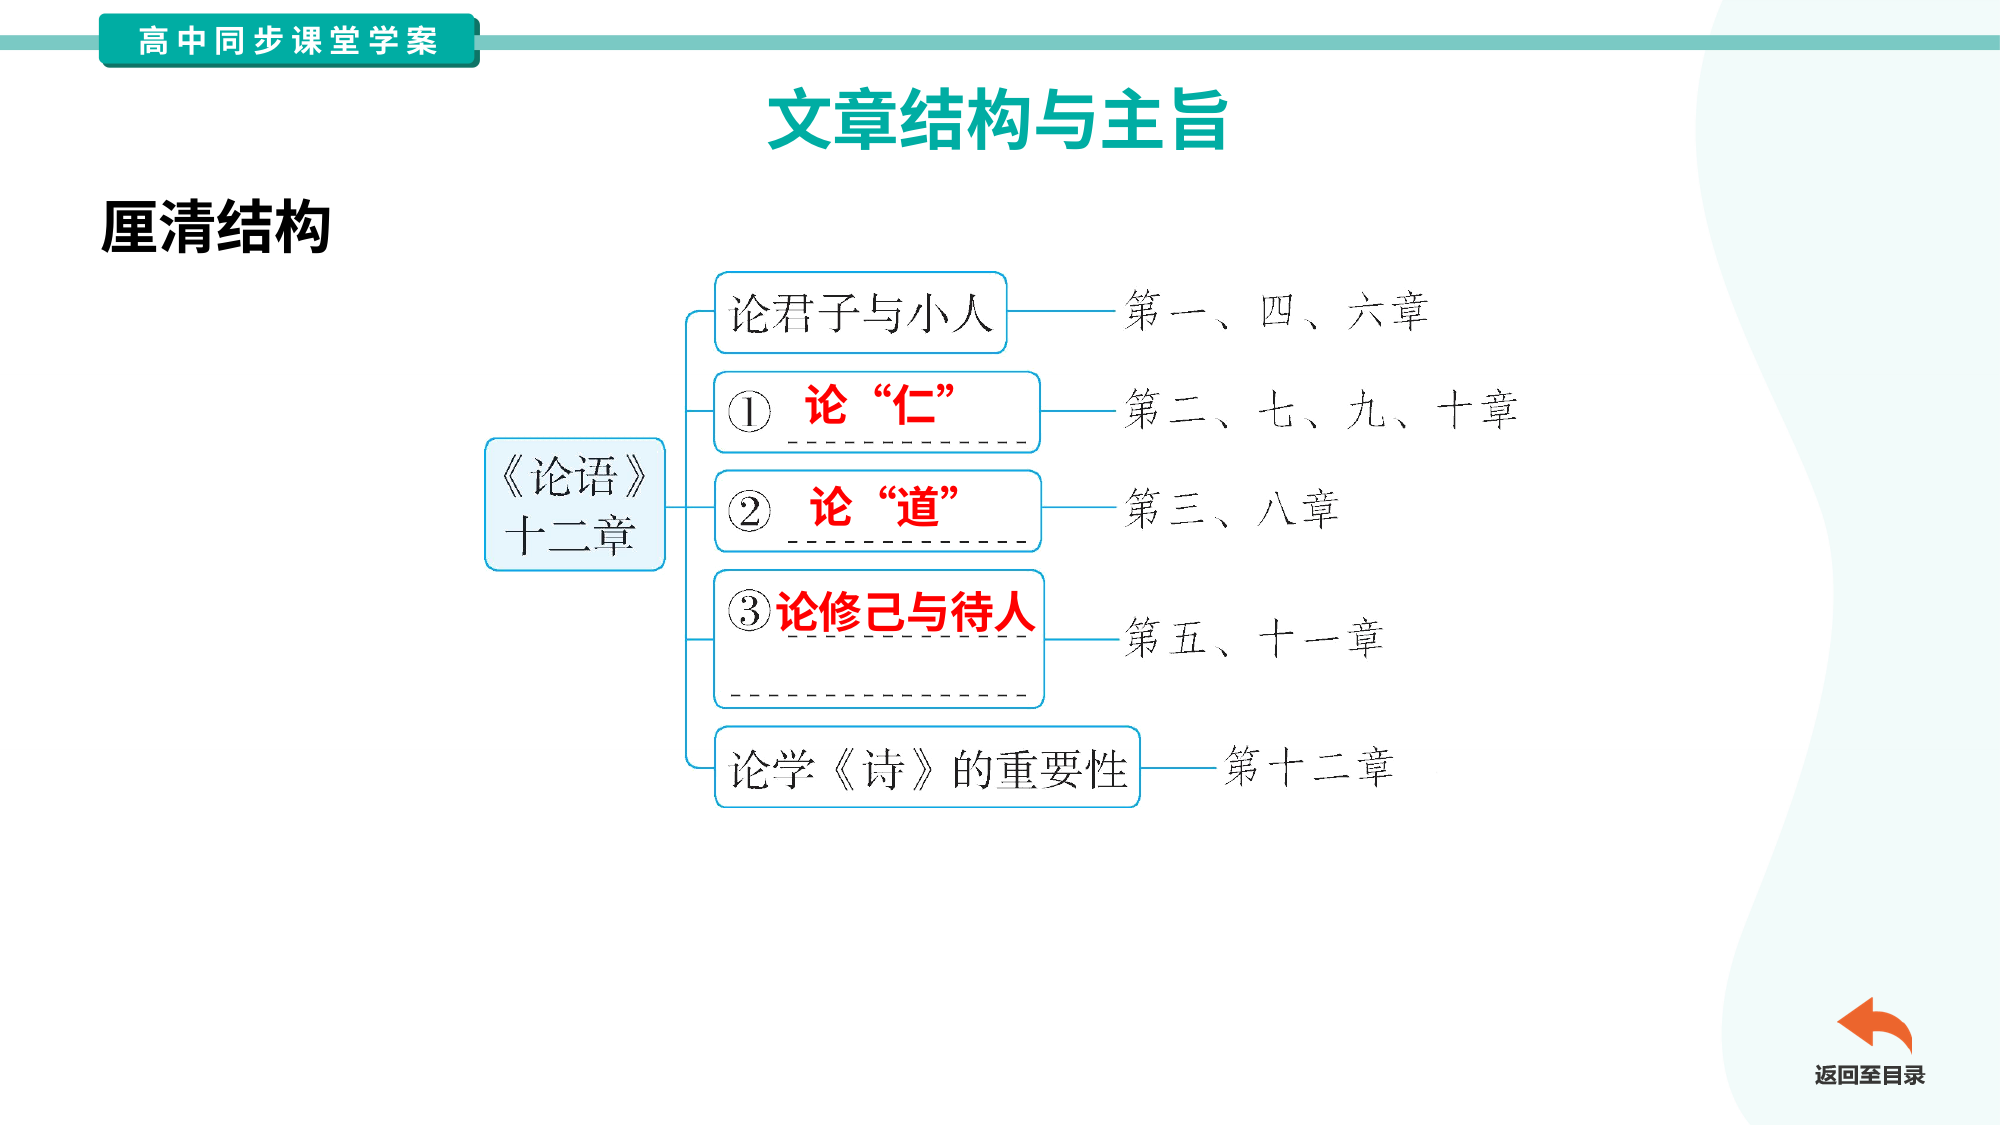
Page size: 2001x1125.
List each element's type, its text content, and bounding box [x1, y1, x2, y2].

text_box 厘清结构 [100, 156, 1899, 261]
text_box 文章结构与主旨 [100, 76, 1899, 156]
picture [0, 0, 2000, 1125]
